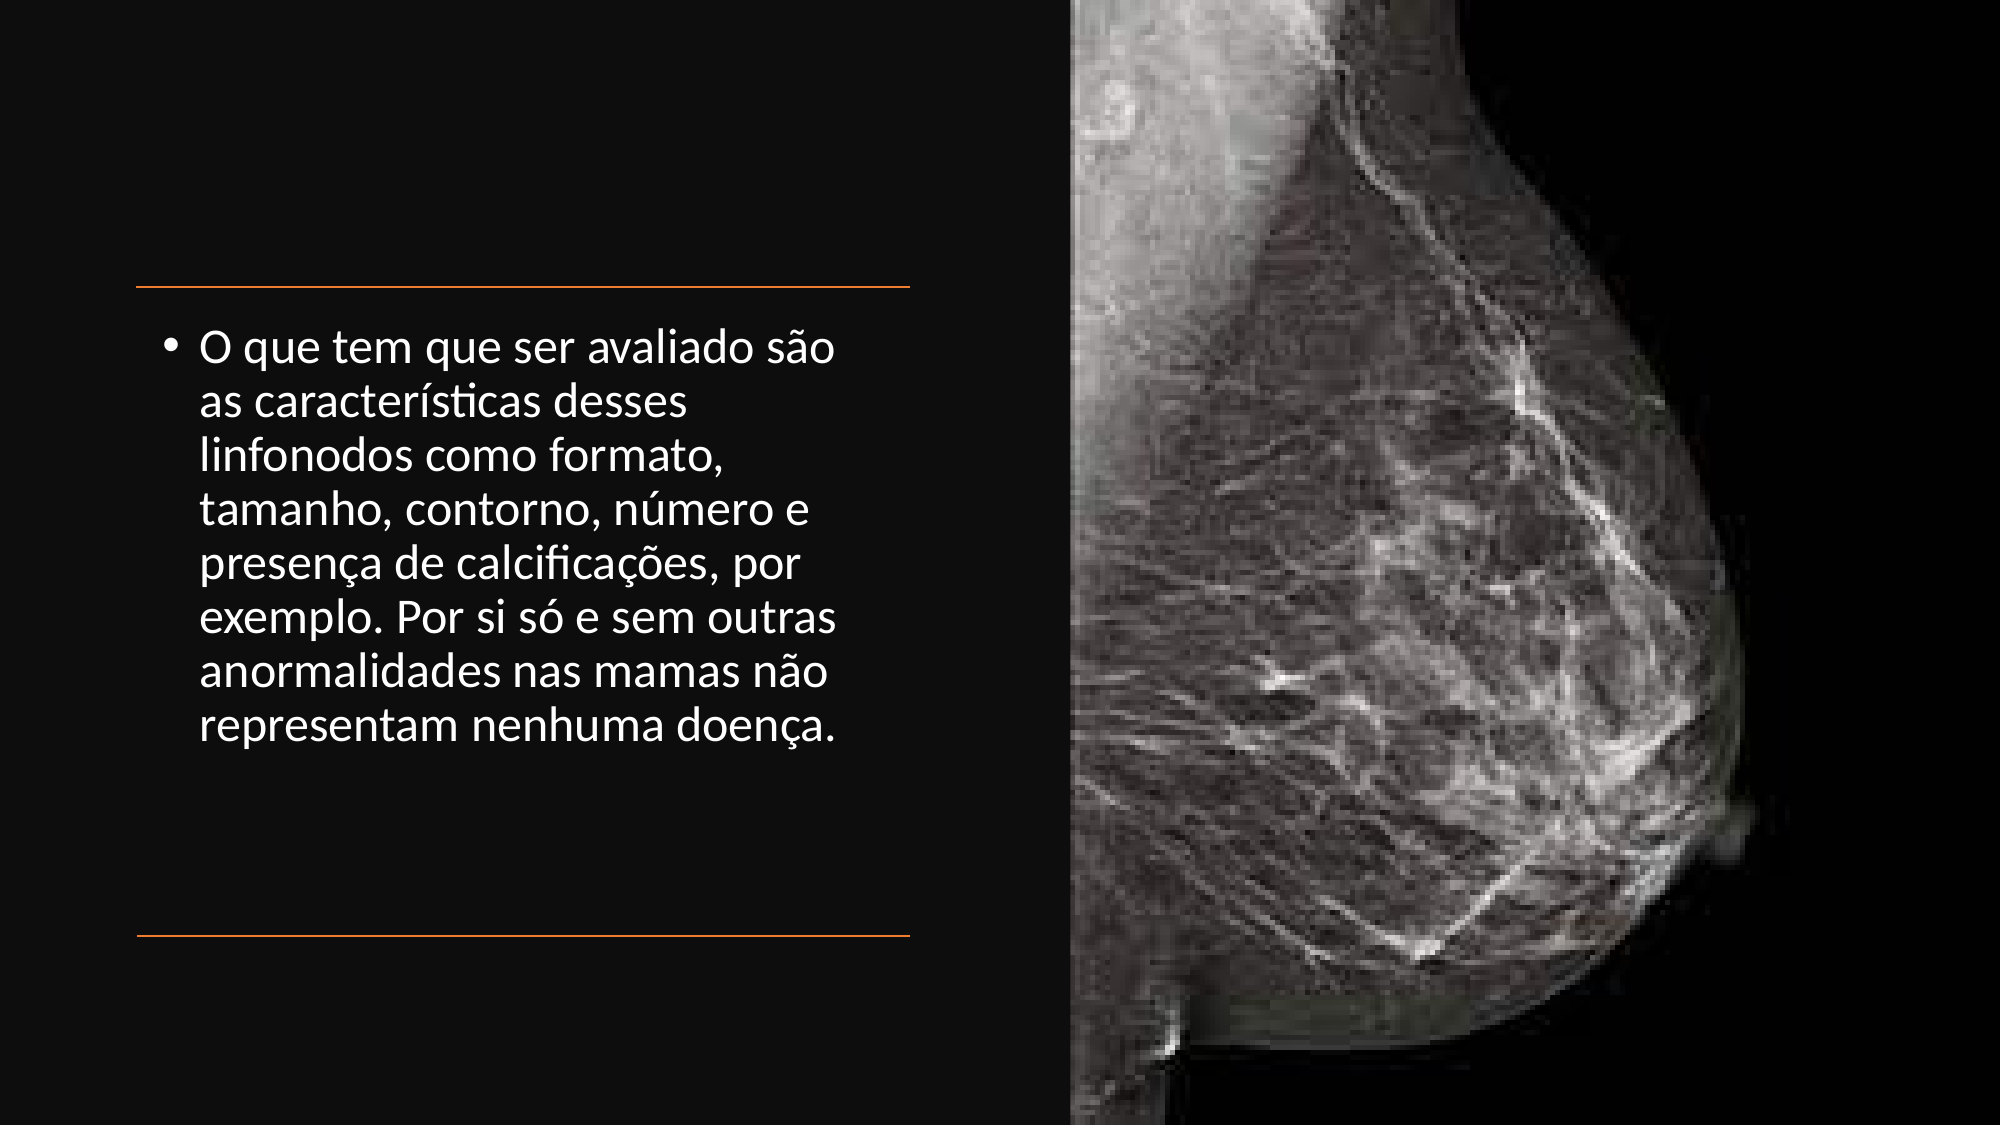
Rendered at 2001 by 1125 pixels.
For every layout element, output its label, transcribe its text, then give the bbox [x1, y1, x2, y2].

picture [1070, 0, 2000, 1125]
list O que tem que ser avaliado são as características desses linfonodos como formato, tamanho, contorno, número e presença de calcificações, por exemplo. Por si só e sem outras anormalidades nas mamas não representam nenhuma doença. [147, 313, 900, 912]
text_box [0, 0, 1070, 1125]
